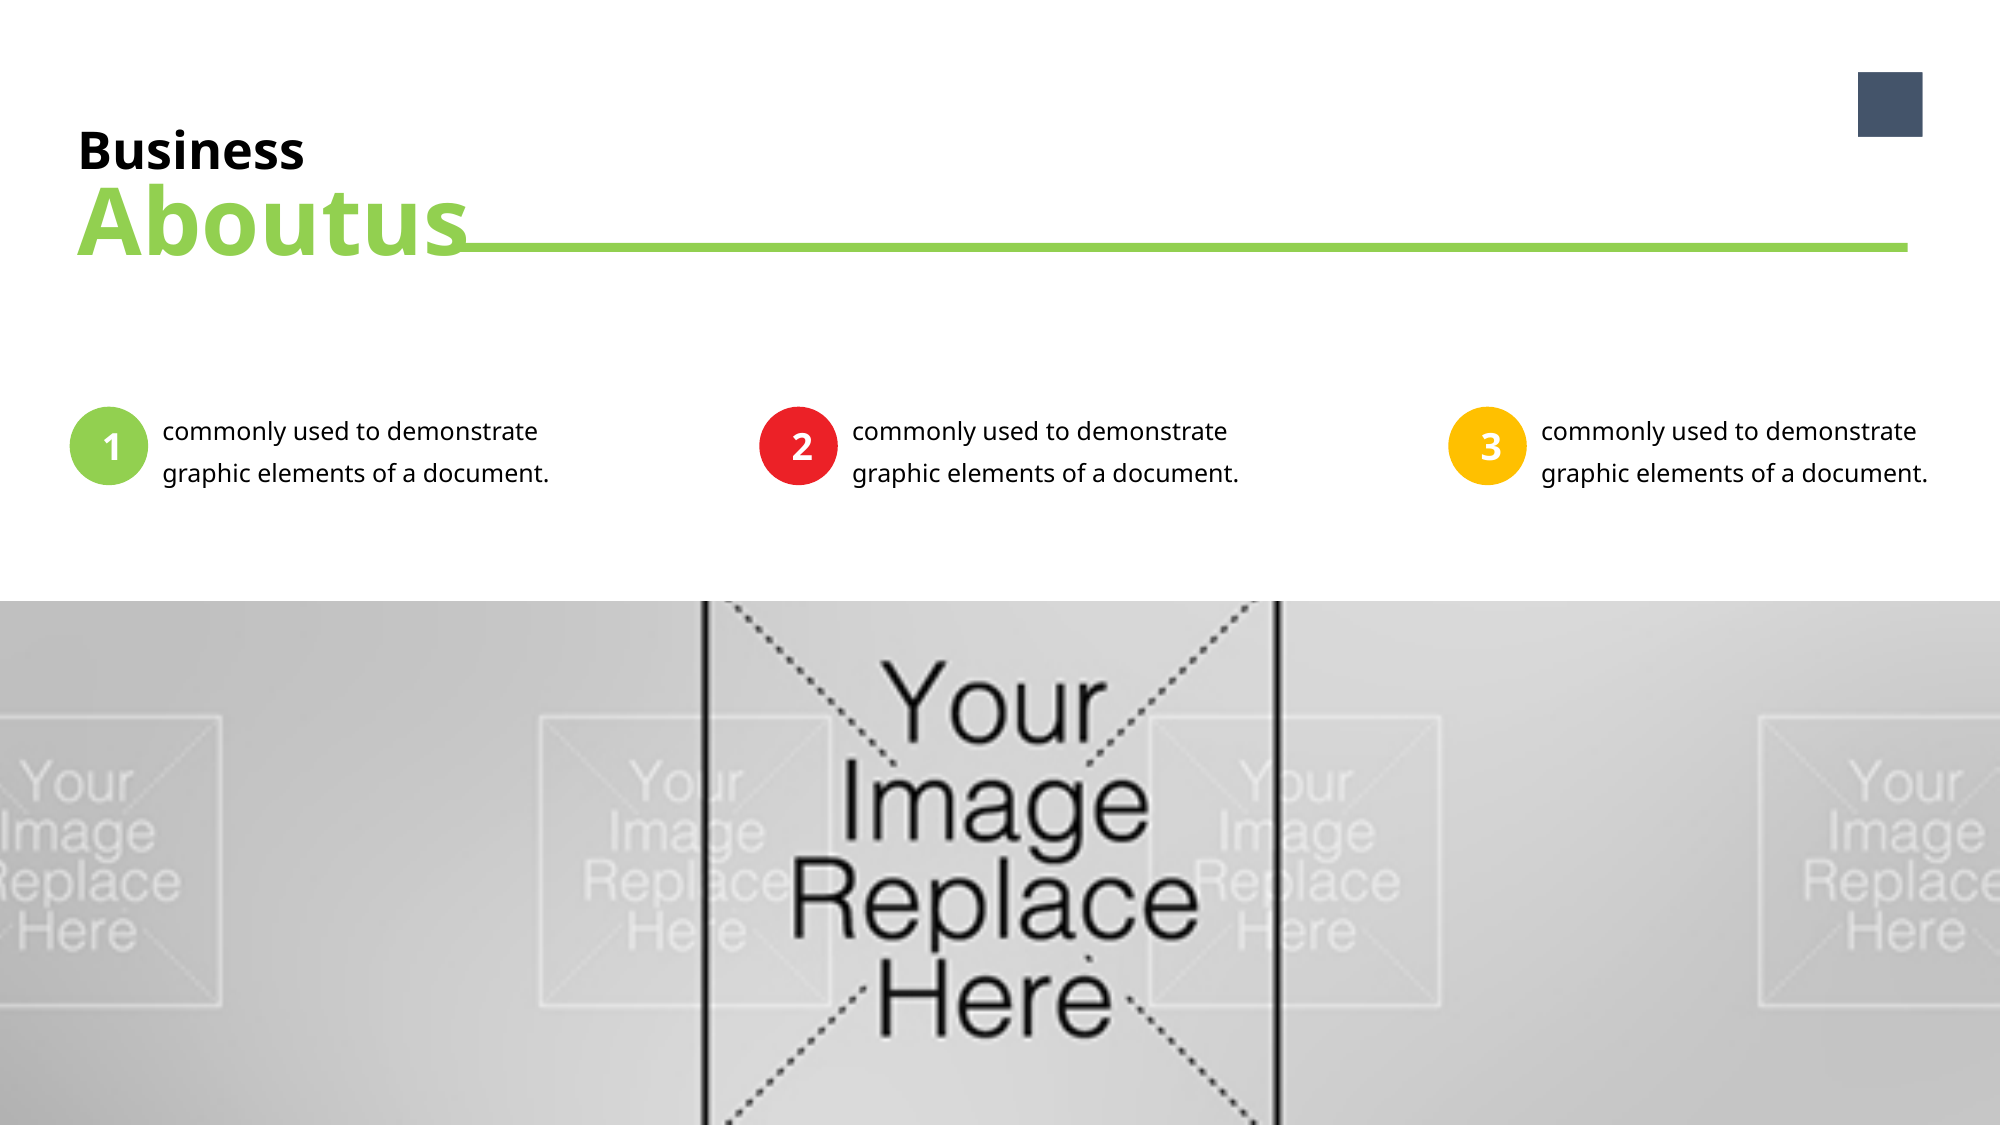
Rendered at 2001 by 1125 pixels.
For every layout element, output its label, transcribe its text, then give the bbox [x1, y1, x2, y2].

text_box Business Aboutus [62, 78, 485, 282]
text_box [1857, 71, 1924, 78]
picture [0, 600, 2000, 1125]
slide_number 3 [1854, 78, 1927, 130]
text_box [69, 396, 1964, 492]
text_box [456, 242, 1909, 253]
text_box [1857, 130, 1924, 138]
